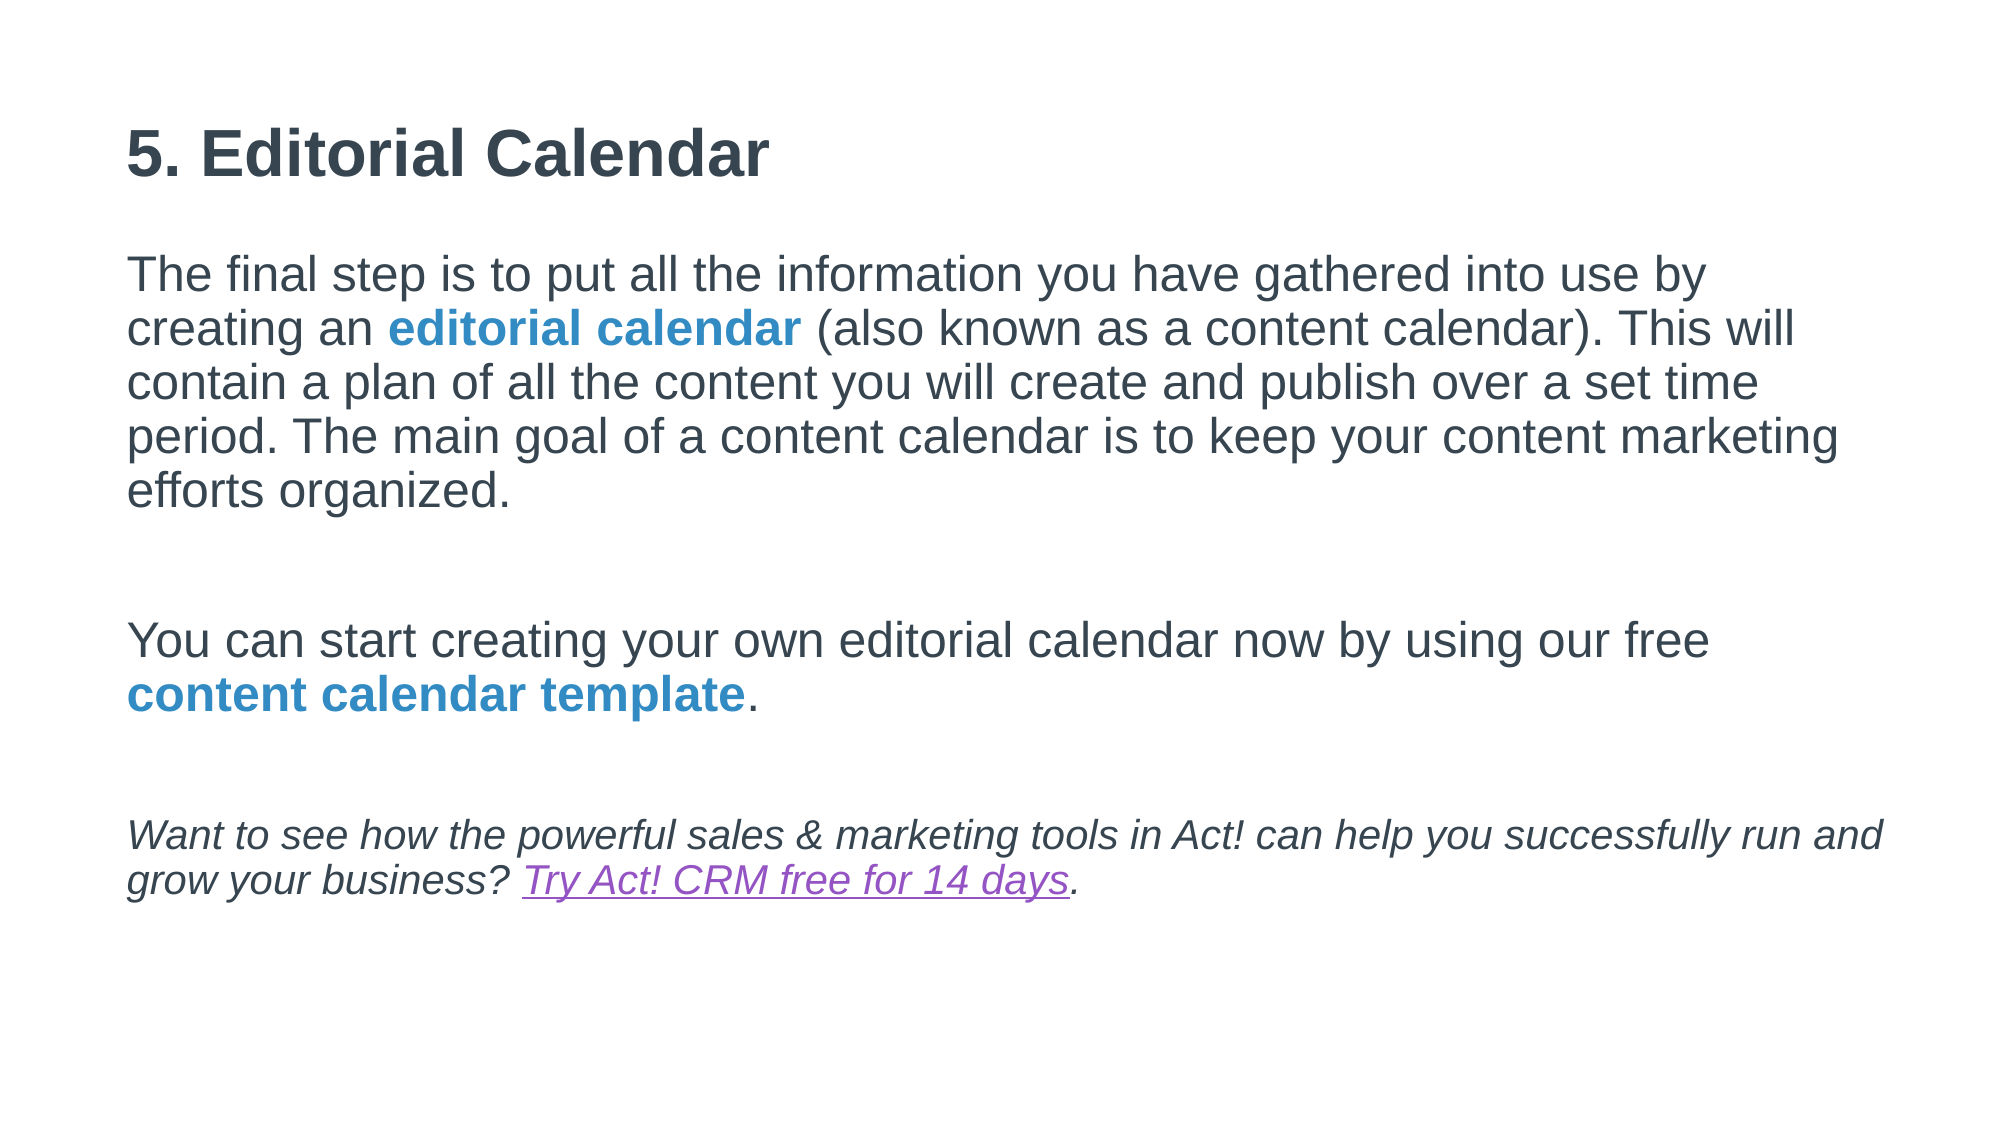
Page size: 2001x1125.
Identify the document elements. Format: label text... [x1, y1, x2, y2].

list The final step is to put all the information you have gathered into use by creating an editorial calendar (also known as a content calendar). This will contain a plan of all the content you will create and publish over a set time period. The main goal of a content calendar is to keep your content marketing efforts organized. You can start creating your own editorial calendar now by using our free content calendar template. Want to see how the powerful sales & marketing tools in Act! can help you successfully run and grow your business? Try Act! CRM free for 14 days. [111, 241, 1901, 980]
title 5. Editorial Calendar [111, 45, 1837, 241]
